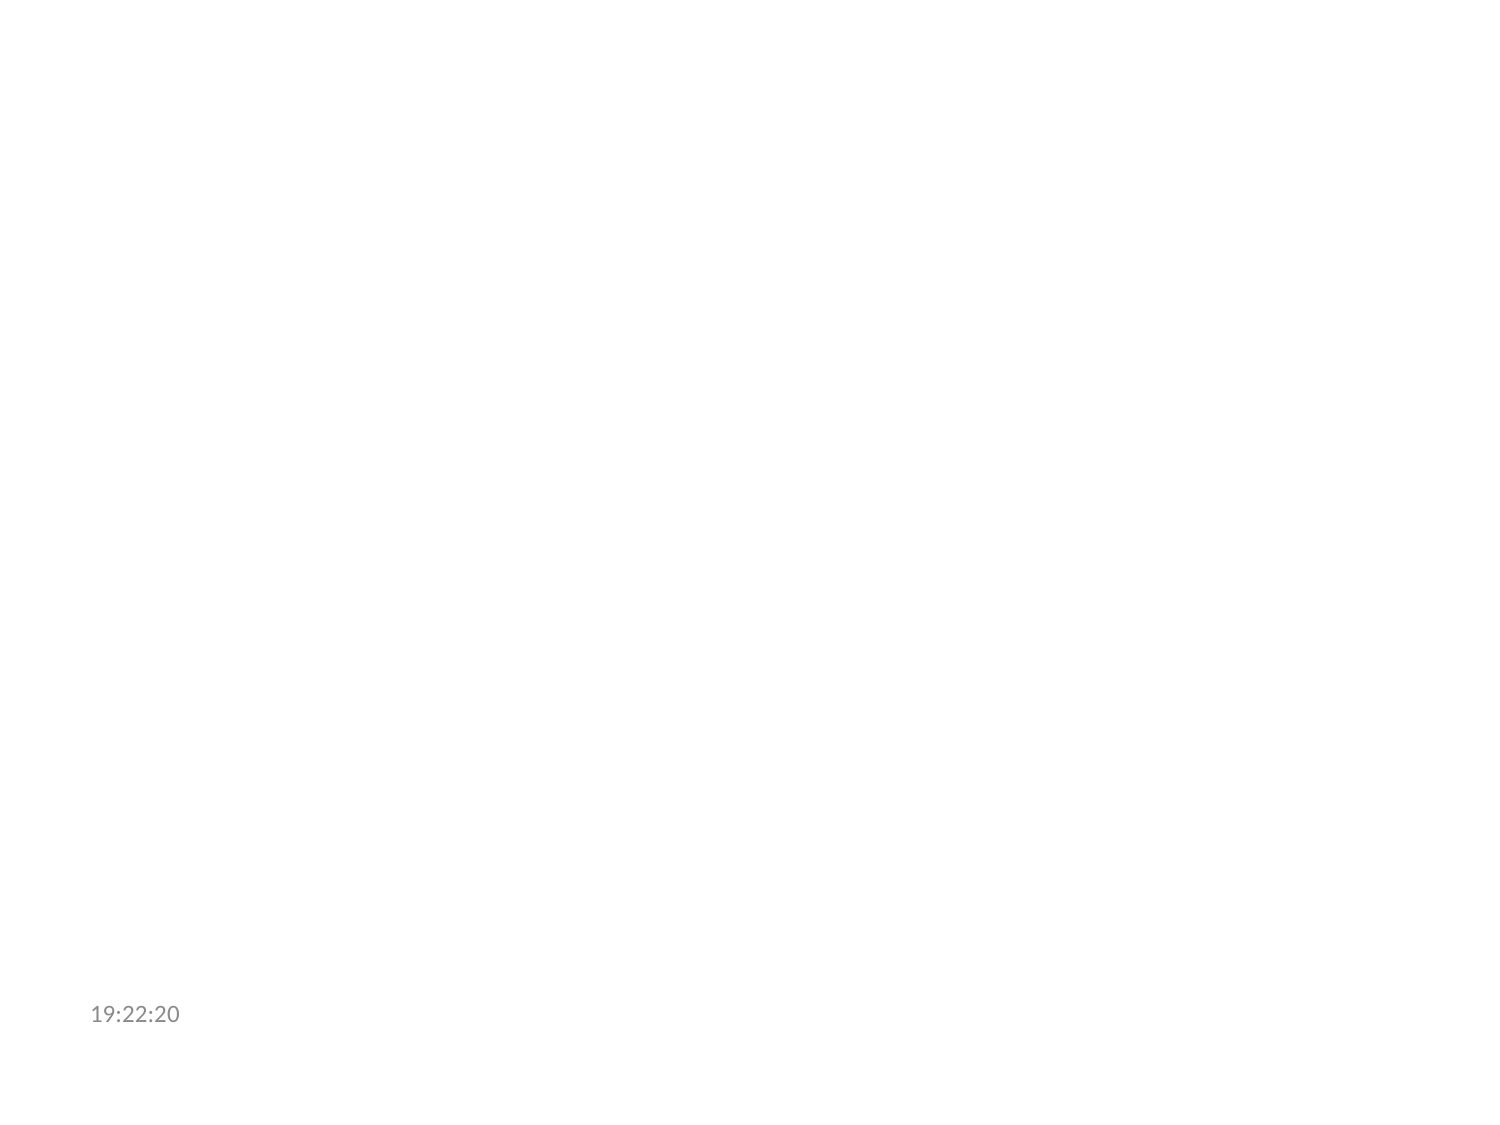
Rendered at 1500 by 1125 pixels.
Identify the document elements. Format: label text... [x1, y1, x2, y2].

text_box 15:35:09 [75, 982, 425, 1043]
